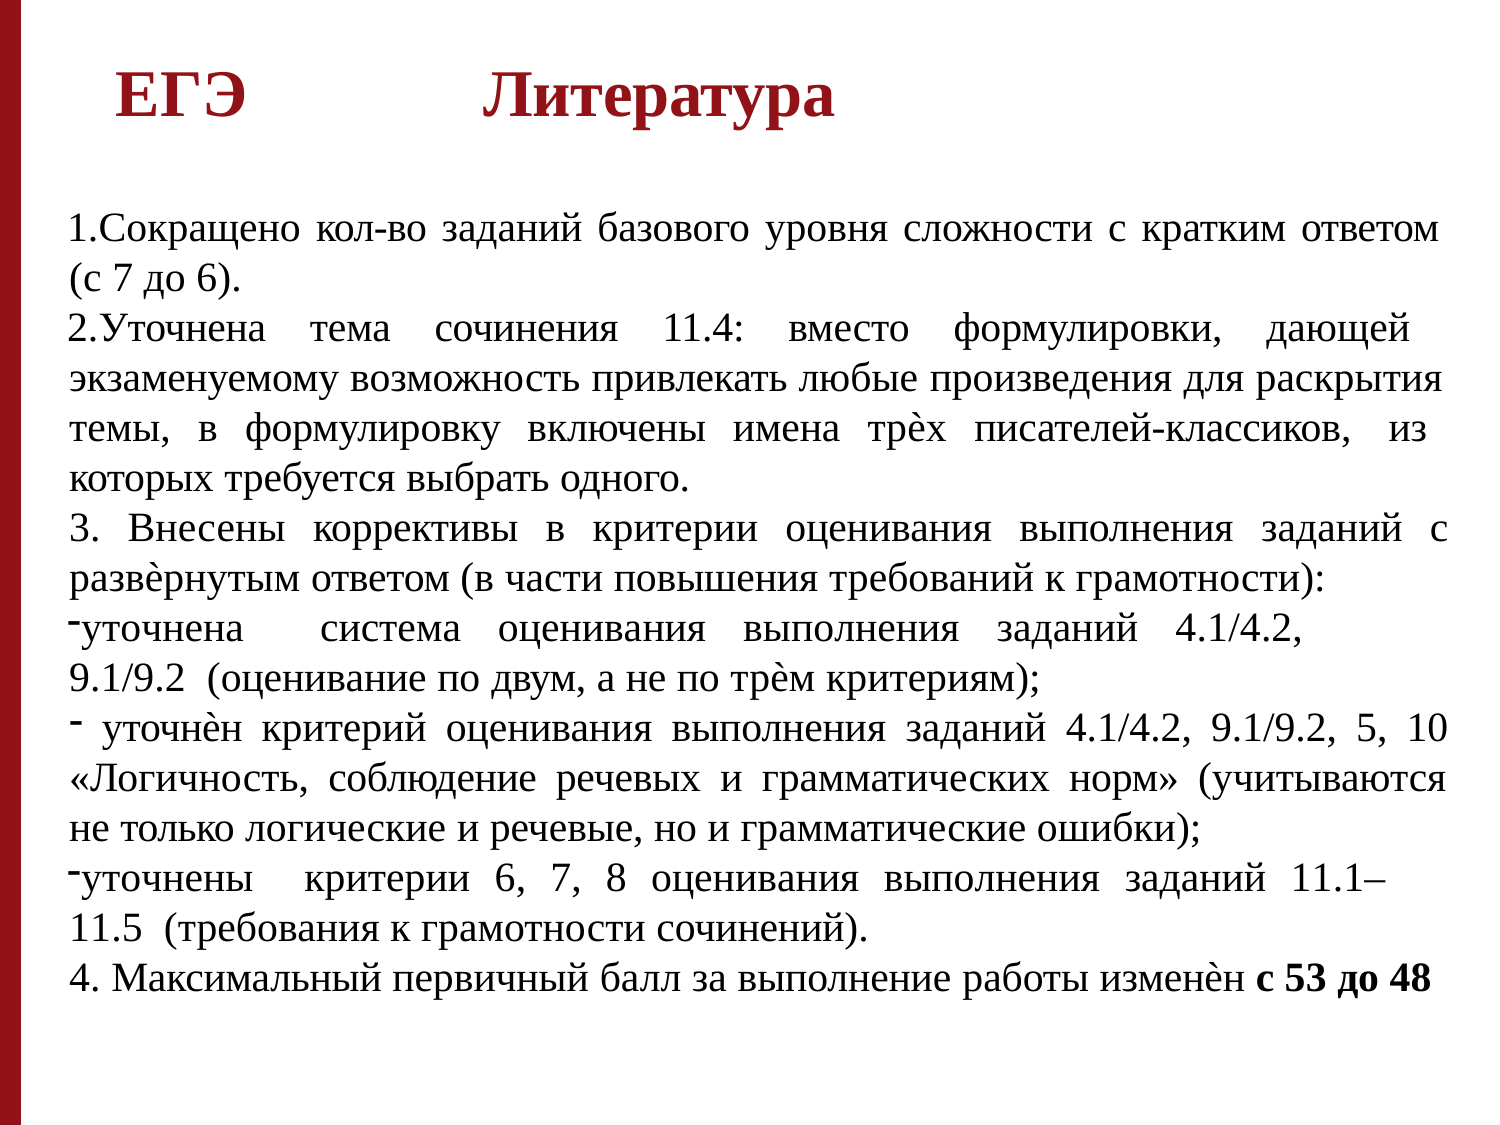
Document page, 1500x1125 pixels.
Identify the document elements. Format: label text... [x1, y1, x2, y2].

text_box Сокращено кол-во заданий базового уровня сложности с кратким ответом (с 7 до 6). Уточнена тема сочинения 11.4: вместо формулировки, дающей экзаменуемому возможность привлекать любые произведения для раскрытия темы, в формулировку включены имена трѐх писателей-классиков, из которых требуется выбрать одного. Внесены коррективы в критерии оценивания выполнения заданий с развѐрнутым ответом (в части повышения требований к грамотности): уточнена система оценивания выполнения заданий 4.1/4.2, 9.1/9.2 (оценивание по двум, а не по трѐм критериям); уточнѐн критерий оценивания выполнения заданий 4.1/4.2, 9.1/9.2, 5, 10 «Логичность, соблюдение речевых и грамматических норм» (учитываются не только логические и речевые, но и грамматические ошибки); уточнены критерии 6, 7, 8 оценивания выполнения заданий 11.1–11.5 (требования к грамотности сочинений). 4. Максимальный первичный балл за выполнение работы изменѐн с 53 до 48 [67, 197, 1455, 1001]
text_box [0, 0, 22, 1125]
title ЕГЭ Литература [113, 48, 839, 197]
